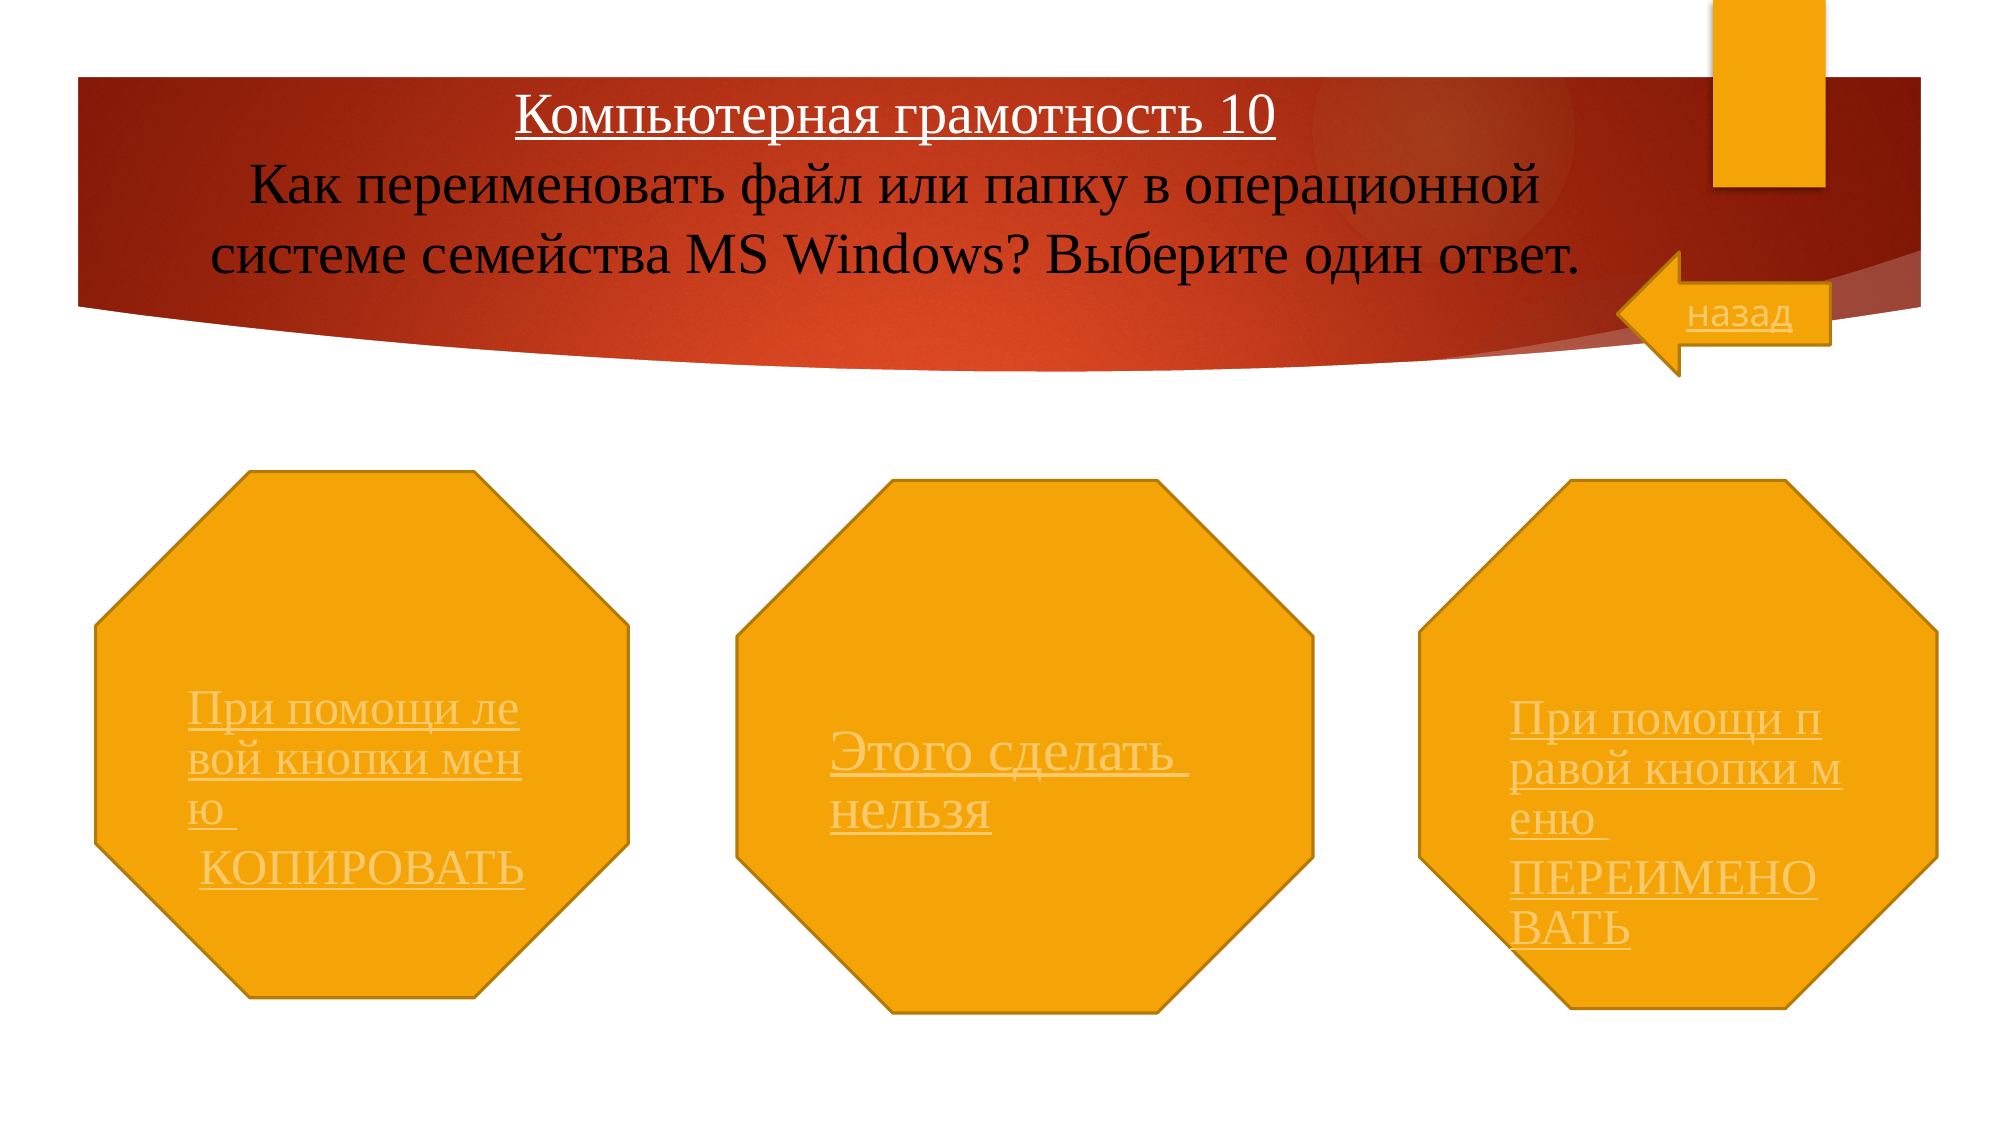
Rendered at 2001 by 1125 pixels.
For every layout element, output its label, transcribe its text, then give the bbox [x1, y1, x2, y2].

text_box При помощи левой кнопки меню КОПИРОВАТЬ [94, 470, 630, 1000]
text_box Компьютерная грамотность 10 Как переименовать файл или папку в операционной системе семейства MS Windows? Выберите один ответ. [152, 67, 1640, 293]
text_box назад [1616, 250, 1832, 378]
text_box При помощи правой кнопки меню ПЕРЕИМЕНОВАТЬ [1418, 478, 1939, 1011]
text_box Этого сделать нельзя [735, 478, 1315, 1015]
